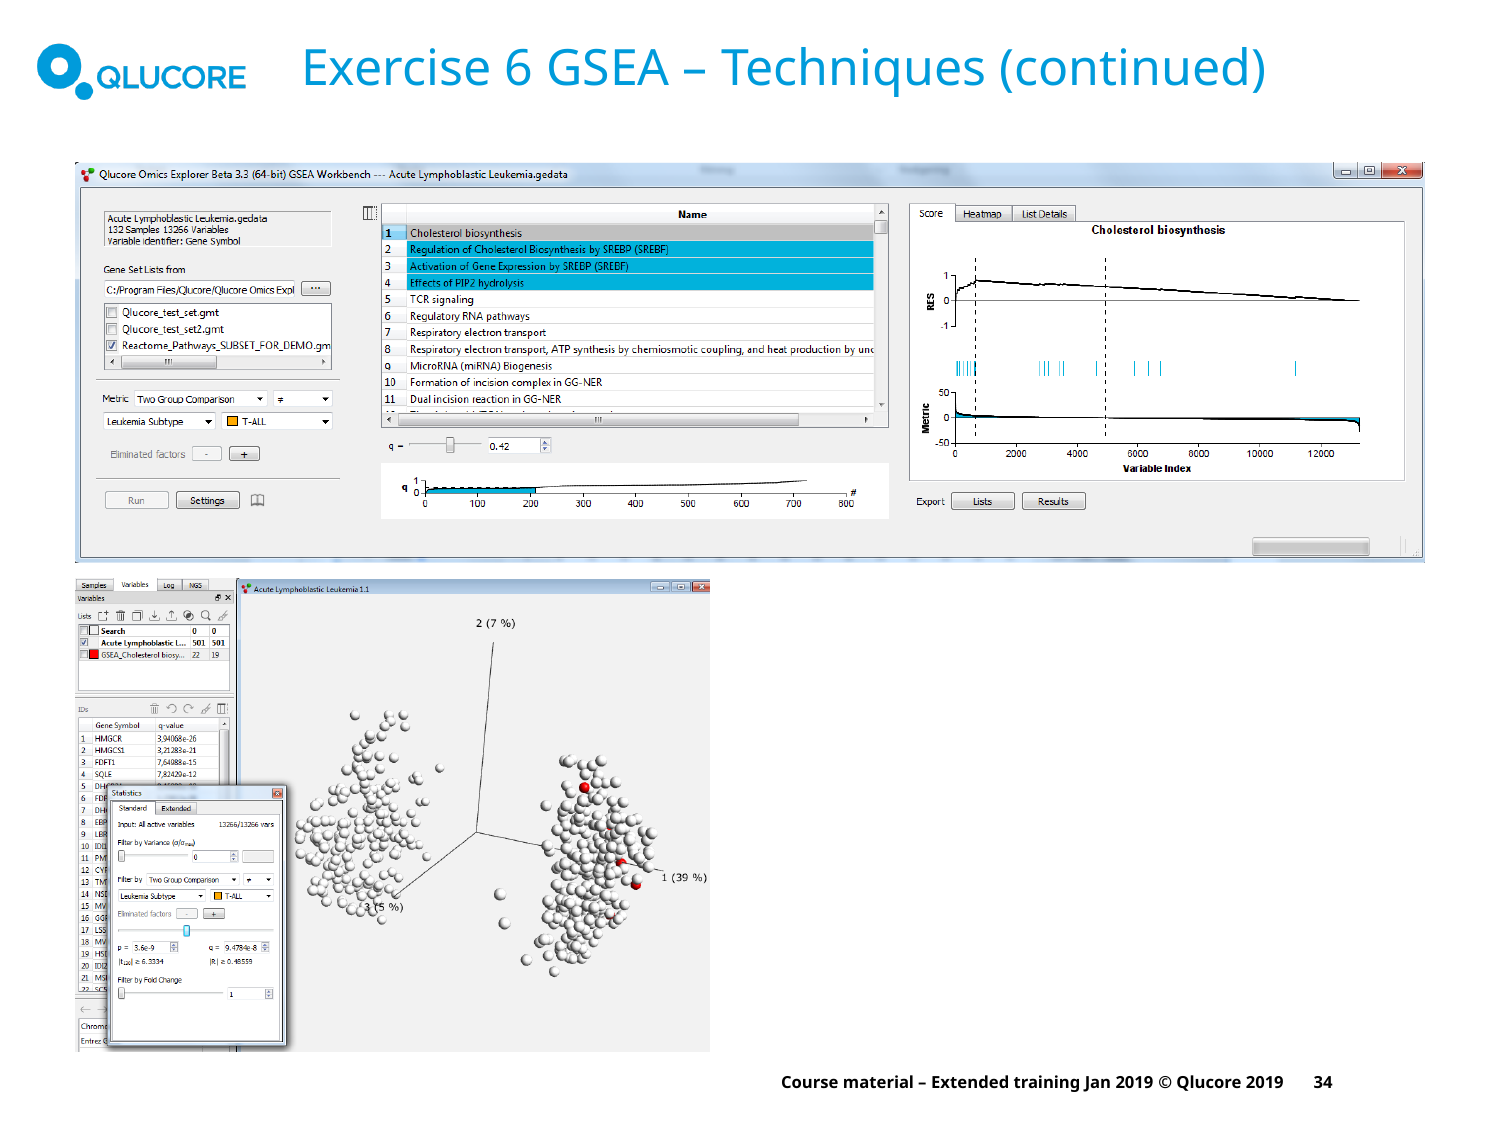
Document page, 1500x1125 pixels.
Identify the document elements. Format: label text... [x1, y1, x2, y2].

picture [74, 161, 1426, 564]
title Exercise 6 GSEA – Techniques (continued) [286, 7, 1445, 124]
picture [74, 578, 710, 1053]
